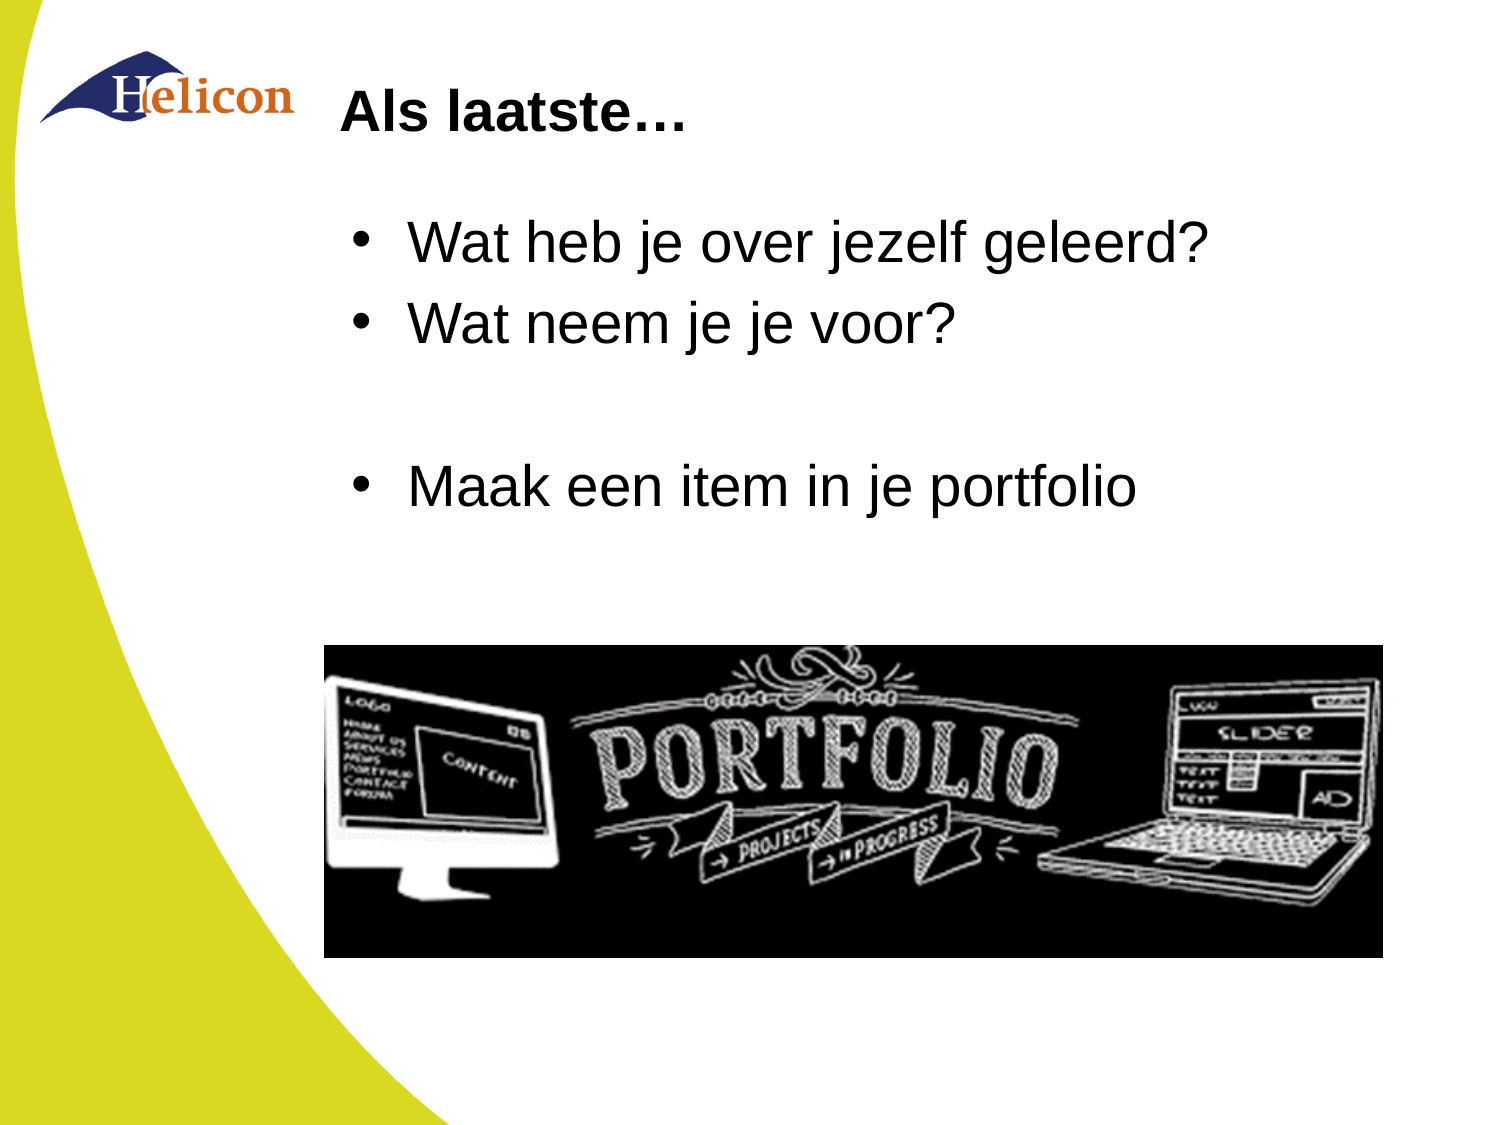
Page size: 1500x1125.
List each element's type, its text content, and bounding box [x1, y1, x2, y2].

title Als laatste… [324, 54, 1415, 161]
list Wat heb je over jezelf geleerd? Wat neem je je voor? Maak een item in je portfolio [336, 196, 1425, 1005]
picture [0, 0, 1500, 1125]
